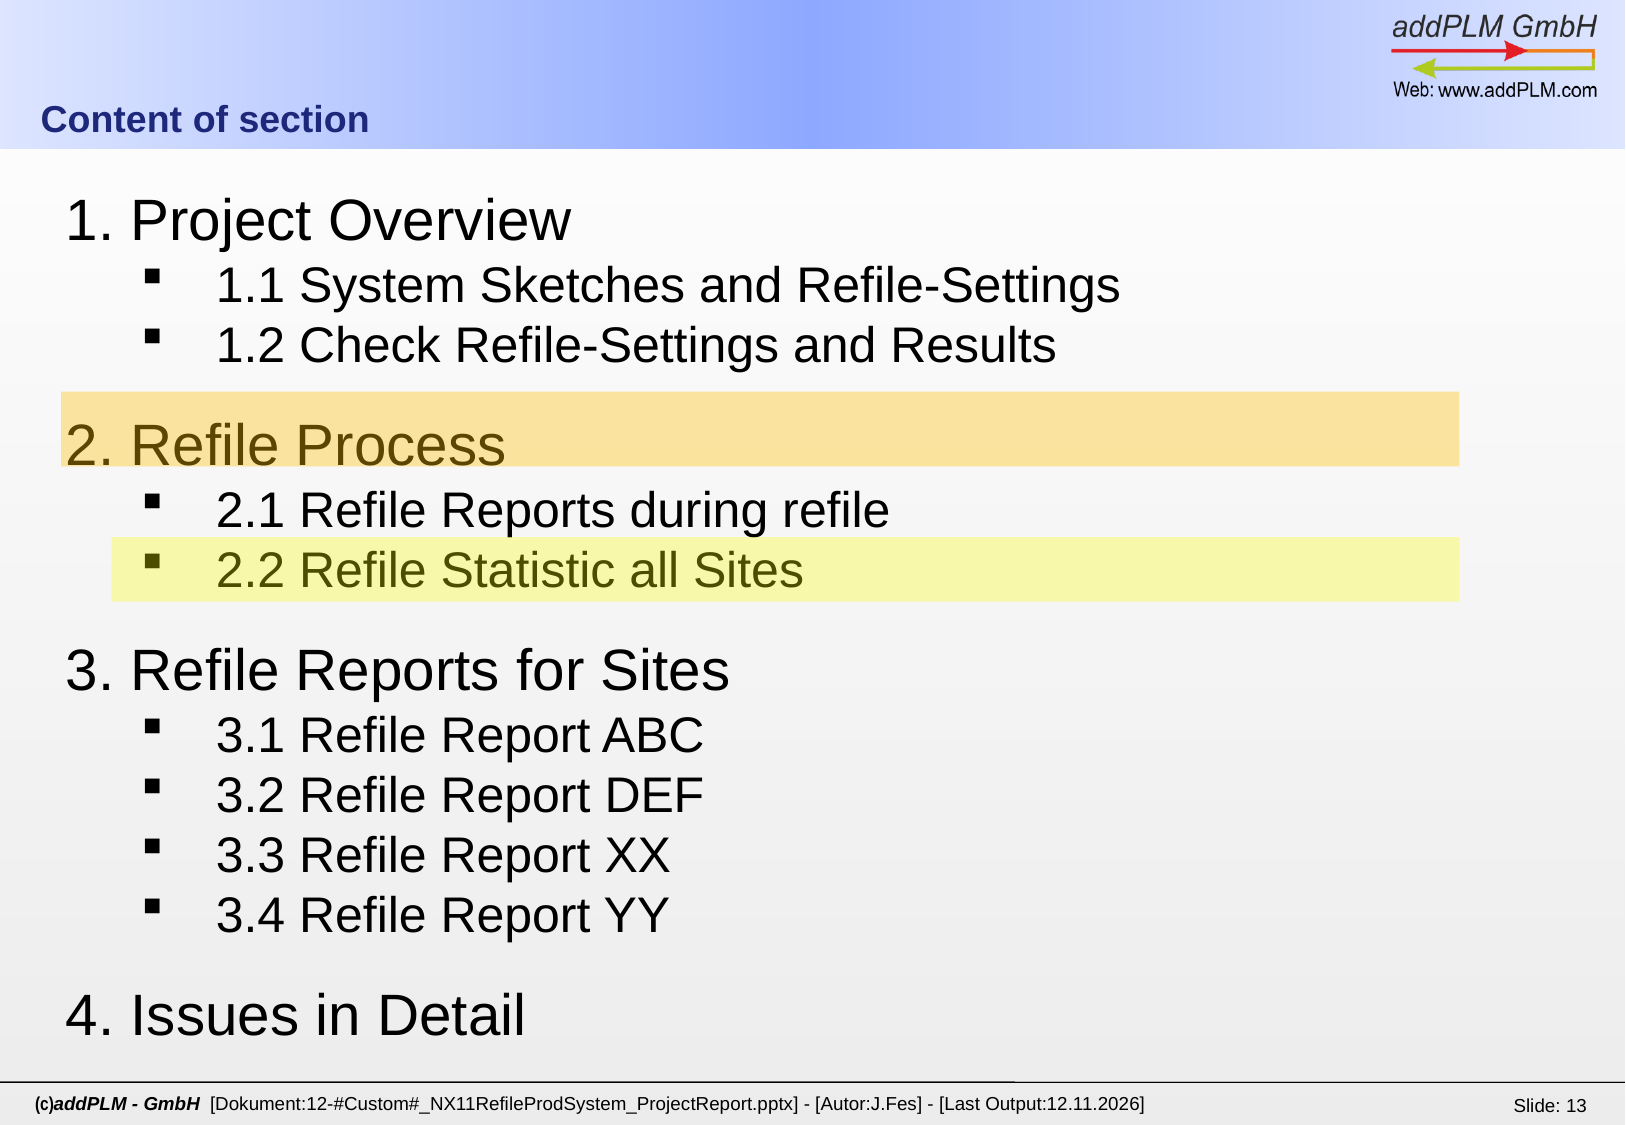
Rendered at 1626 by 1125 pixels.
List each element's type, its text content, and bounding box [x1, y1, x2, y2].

picture [1391, 14, 1597, 97]
title Content of section [40, 67, 1582, 131]
text_box [61, 391, 1460, 467]
text_box [111, 537, 1460, 602]
